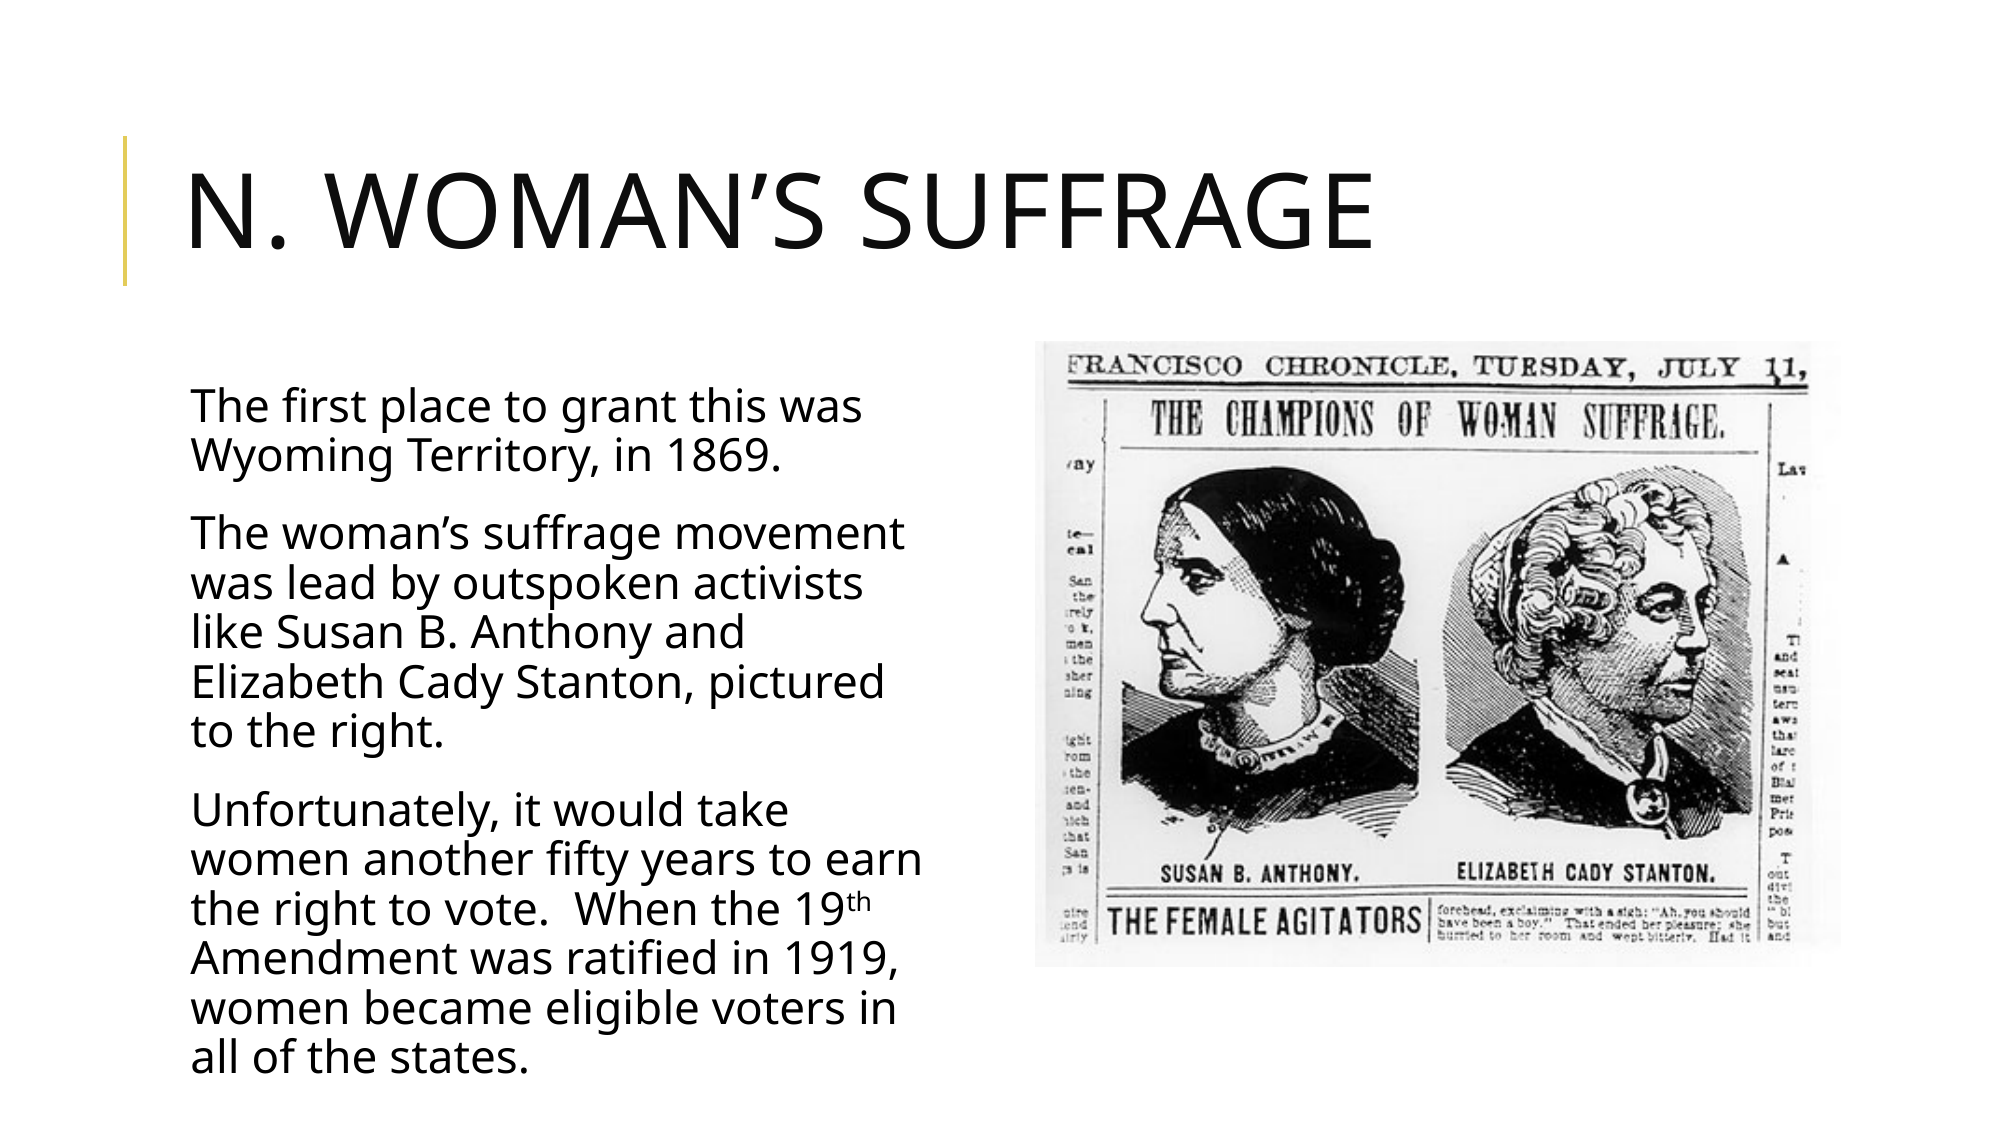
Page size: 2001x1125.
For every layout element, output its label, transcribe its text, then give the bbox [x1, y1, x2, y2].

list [1034, 341, 1841, 967]
title N. Woman’s suffrage [168, 96, 1763, 342]
list The first place to grant this was Wyoming Territory, in 1869. The woman’s suffrage movement was lead by outspoken activists like Susan B. Anthony and Elizabeth Cady Stanton, pictured to the right. Unfortunately, it would take women another fifty years to earn the right to vote. When the 19th Amendment was ratified in 1919, women became eligible voters in all of the states. [168, 375, 948, 1035]
